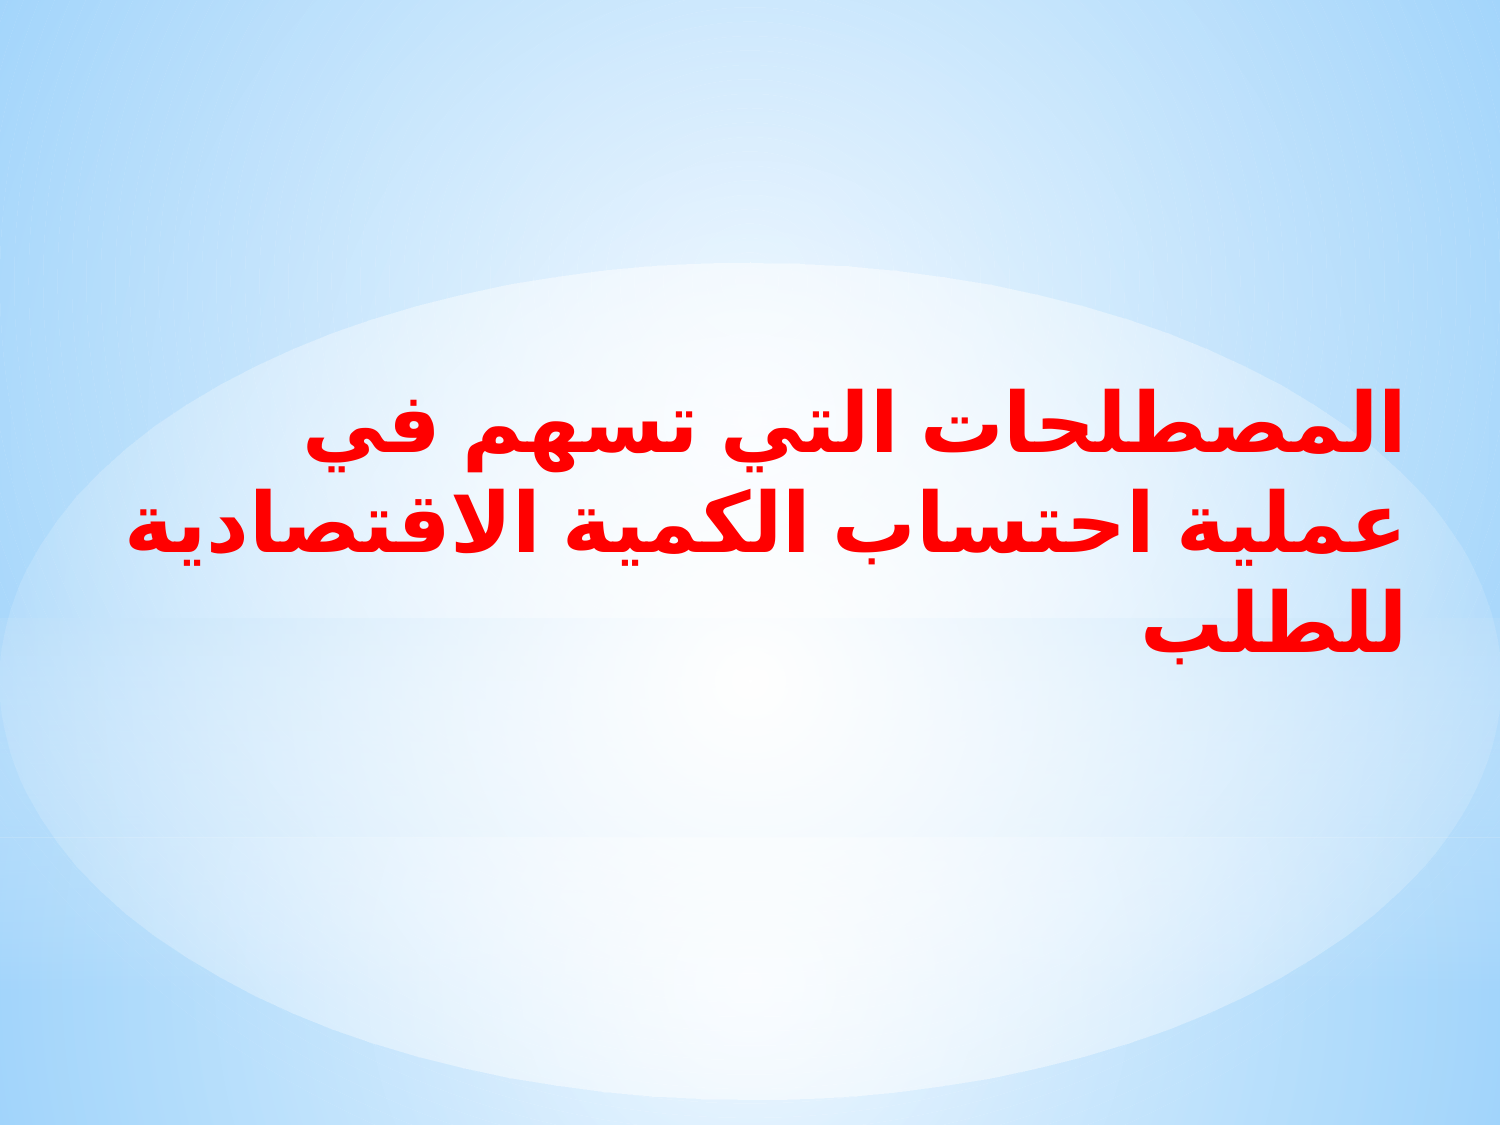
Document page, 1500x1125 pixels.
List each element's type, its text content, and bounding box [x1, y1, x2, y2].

title المصطلحات التي تسهم في عملية احتساب الكمية الاقتصادية للطلب [76, 361, 1424, 693]
